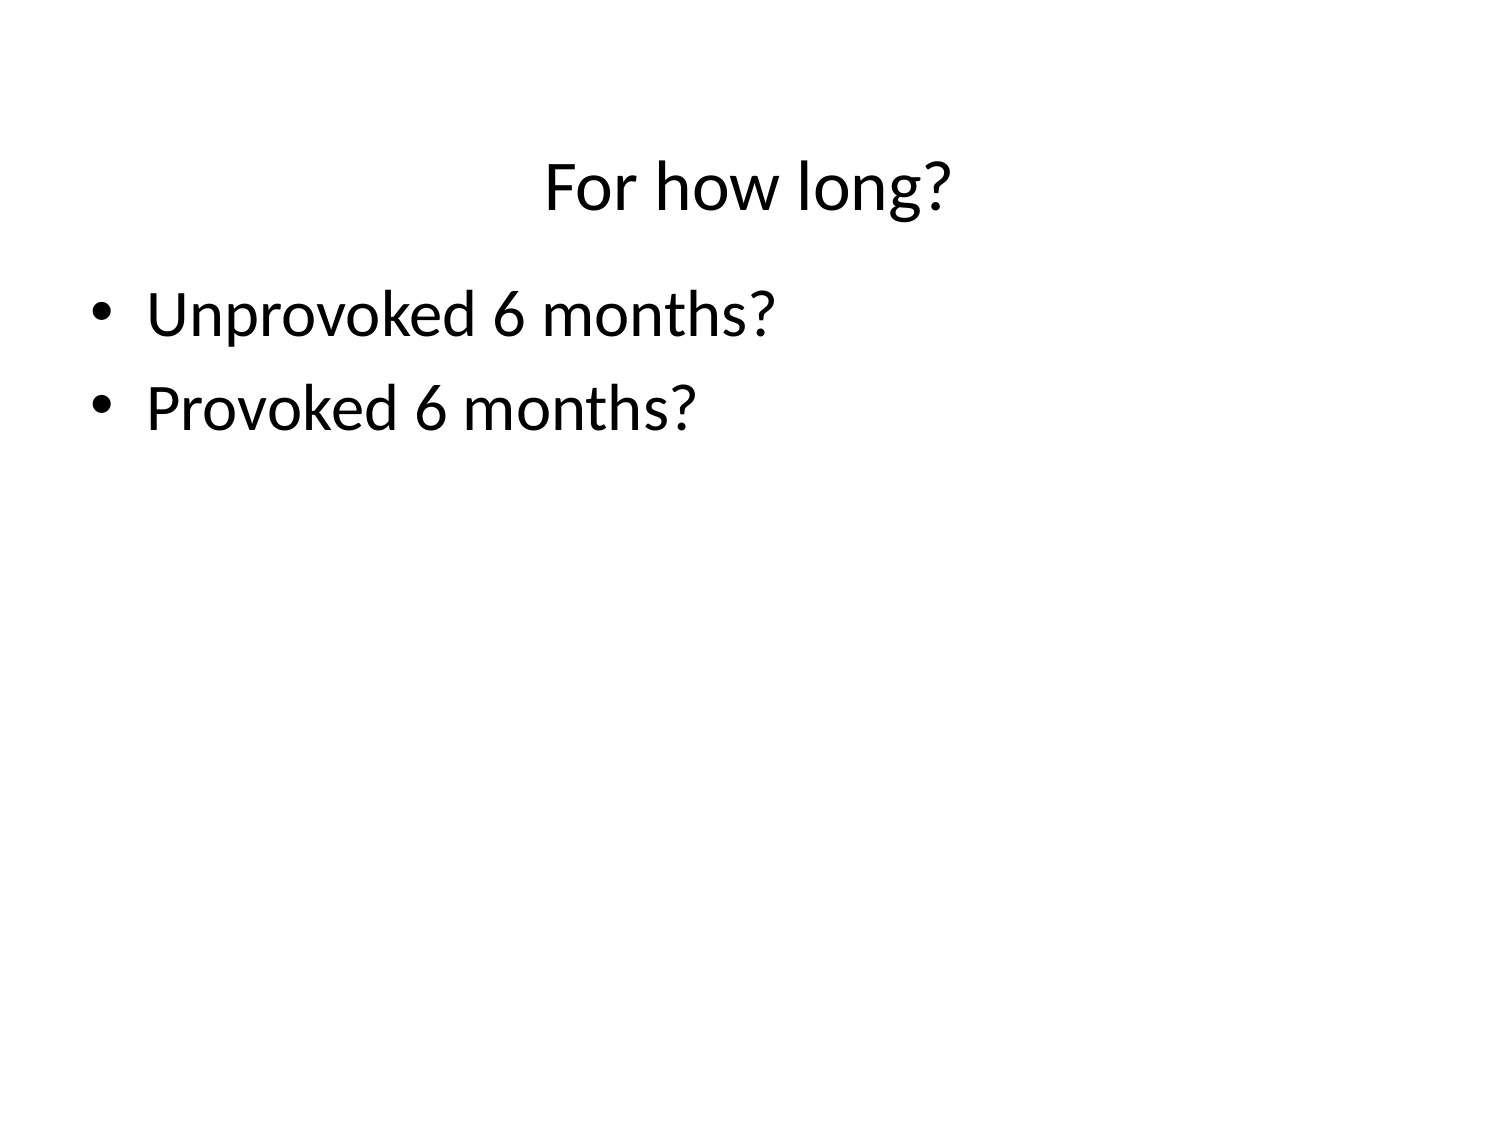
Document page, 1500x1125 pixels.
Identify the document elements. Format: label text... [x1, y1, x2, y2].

list Unprovoked 6 months? Provoked 6 months? [75, 262, 1425, 1005]
title For how long? [75, 45, 1425, 233]
